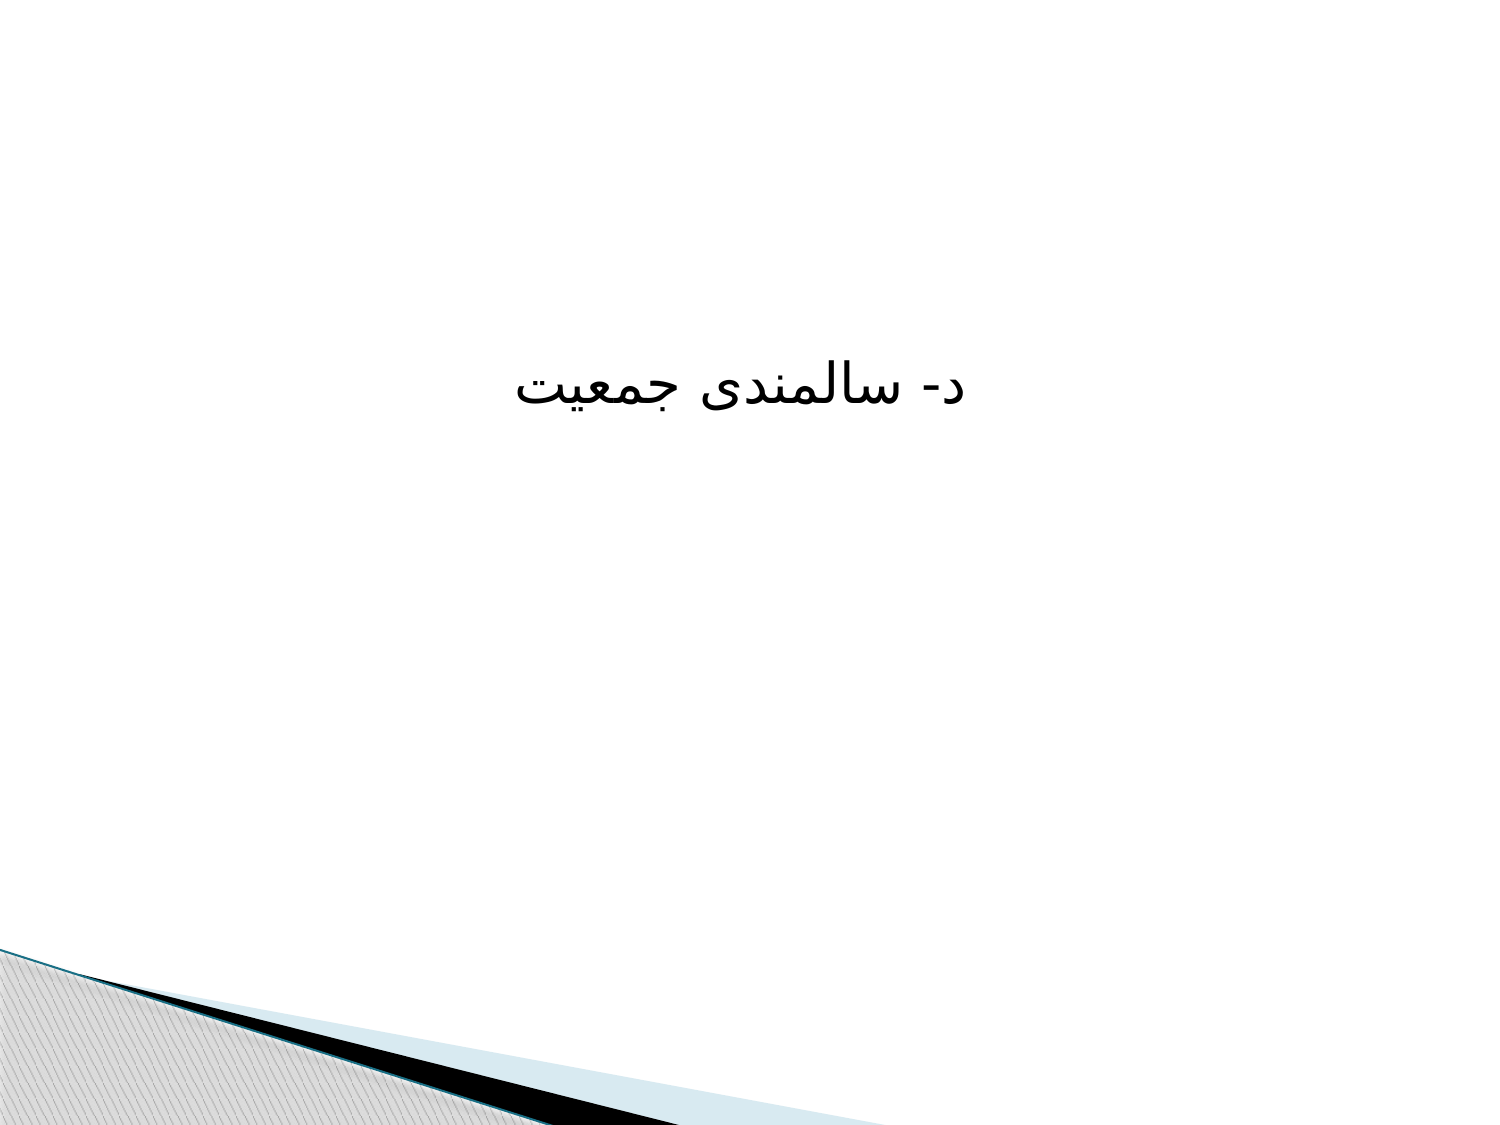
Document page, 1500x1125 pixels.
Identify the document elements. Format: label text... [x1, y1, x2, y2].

list د- سالمندی جمعیت [75, 339, 1425, 504]
